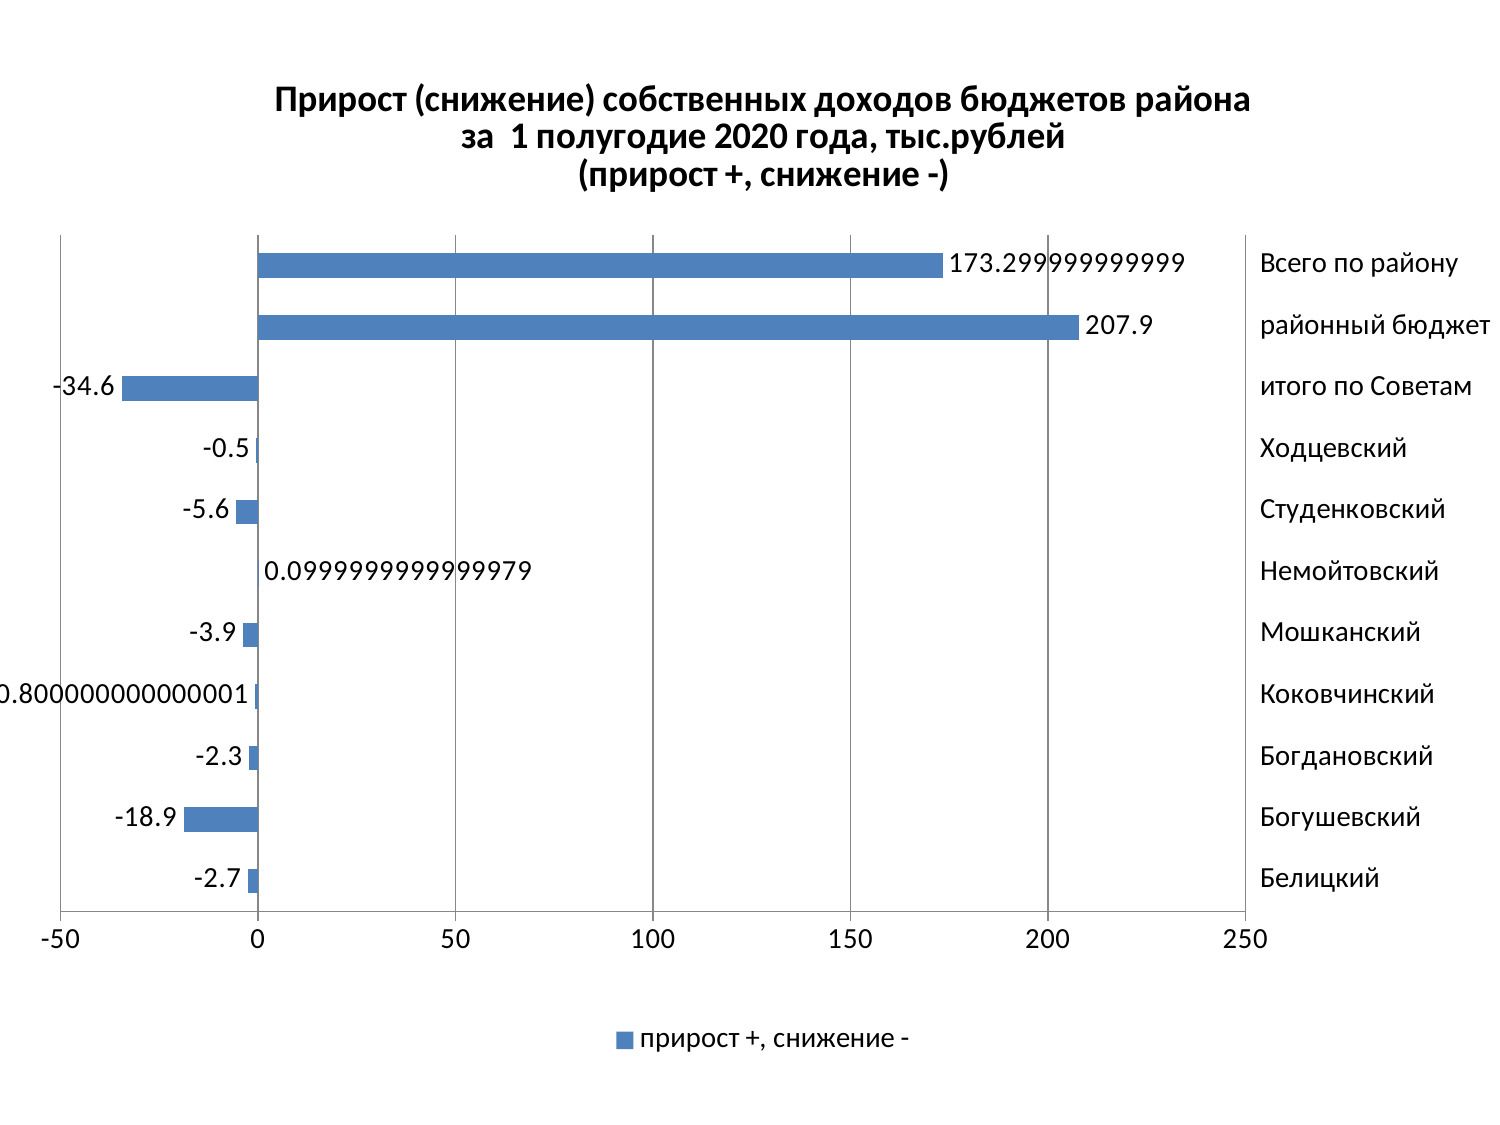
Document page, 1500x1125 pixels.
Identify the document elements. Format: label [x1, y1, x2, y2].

chart [0, 63, 1500, 1062]
